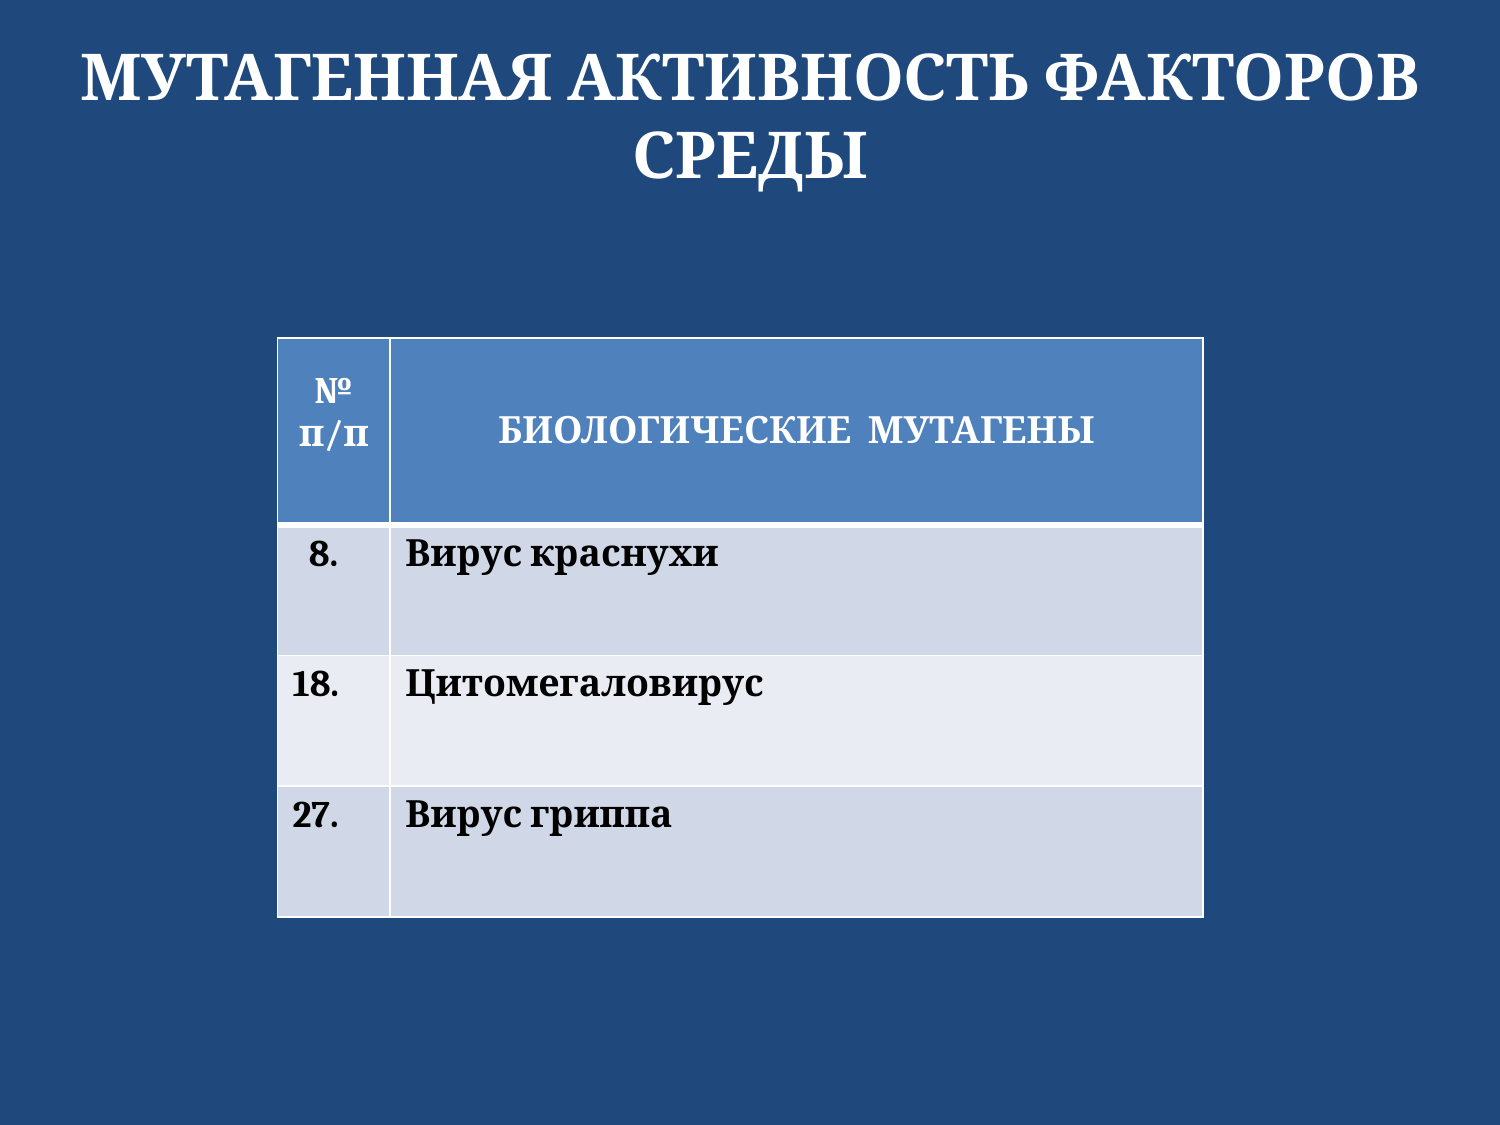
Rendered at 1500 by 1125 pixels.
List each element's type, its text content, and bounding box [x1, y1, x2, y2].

table_cell 18. [278, 656, 389, 785]
table_cell Цитомегаловирус [391, 656, 1202, 785]
table_header № п/п [278, 339, 389, 522]
table_cell 27. [278, 787, 389, 916]
table_header БИОЛОГИЧЕСКИЕ МУТАГЕНЫ [391, 339, 1202, 522]
title МУТАГЕННАЯ АКТИВНОСТЬ ФАКТОРОВ СРЕДЫ [0, 42, 1500, 185]
table_cell Вирус гриппа [391, 787, 1202, 916]
table_cell 8. [278, 528, 389, 655]
table_cell Вирус краснухи [391, 528, 1202, 655]
